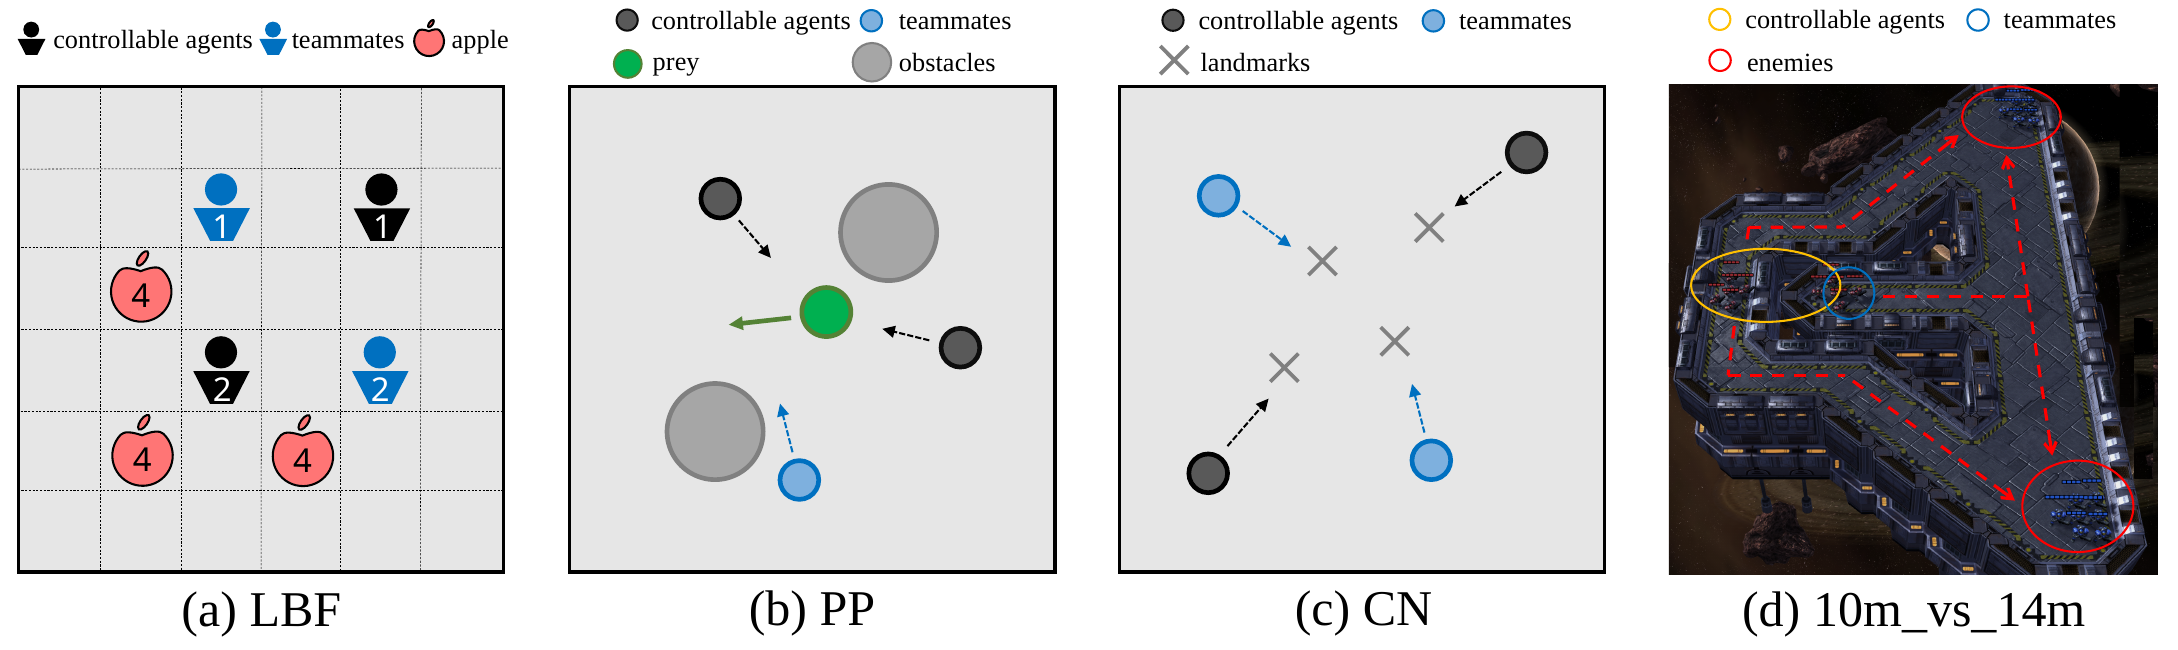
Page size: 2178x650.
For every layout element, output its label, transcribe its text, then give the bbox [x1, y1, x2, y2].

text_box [17, 330, 100, 411]
text_box [1506, 132, 1547, 173]
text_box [101, 330, 340, 411]
text_box [1377, 324, 1412, 359]
text_box controllable agents [636, 0, 872, 43]
text_box [615, 8, 639, 32]
text_box controllable agents [38, 15, 276, 62]
text_box [1708, 7, 1732, 31]
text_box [780, 403, 793, 453]
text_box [728, 317, 792, 325]
text_box [427, 19, 435, 29]
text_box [1454, 171, 1502, 207]
text_box teammates [884, 0, 1052, 37]
text_box [800, 286, 852, 338]
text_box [259, 21, 288, 56]
text_box teammates [1444, 0, 1612, 42]
text_box (a) LBF [154, 572, 368, 644]
text_box [1966, 8, 1990, 32]
text_box [1412, 210, 1447, 245]
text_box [1727, 134, 2053, 501]
text_box [940, 327, 981, 369]
text_box obstacles [884, 37, 1052, 84]
text_box [612, 49, 643, 79]
text_box [1421, 9, 1446, 33]
text_box [859, 8, 884, 33]
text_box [17, 86, 504, 328]
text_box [17, 412, 100, 490]
text_box teammates [1989, 0, 2157, 42]
text_box [1708, 48, 1732, 73]
text_box [839, 183, 938, 282]
text_box (d) 10m_vs_14m [1723, 575, 2105, 644]
text_box controllable agents [1730, 0, 1967, 42]
text_box landmarks [1185, 37, 1354, 84]
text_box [422, 330, 504, 411]
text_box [1227, 398, 1269, 447]
text_box enemies [1732, 37, 1900, 84]
text_box [1161, 8, 1185, 32]
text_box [101, 412, 340, 490]
text_box [665, 382, 765, 481]
text_box [413, 28, 436, 58]
text_box [1305, 244, 1340, 278]
text_box [699, 178, 741, 220]
text_box (b) PP [705, 573, 919, 643]
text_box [17, 21, 46, 56]
text_box [1157, 43, 1192, 77]
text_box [341, 491, 420, 572]
text_box [1118, 86, 1606, 573]
text_box teammates [277, 15, 436, 62]
text_box prey [637, 36, 806, 83]
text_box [341, 412, 420, 490]
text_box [422, 412, 504, 490]
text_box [17, 491, 340, 572]
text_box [882, 328, 930, 341]
text_box [569, 86, 1056, 573]
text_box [1668, 84, 2159, 575]
text_box [1410, 439, 1452, 481]
text_box [1267, 350, 1302, 385]
text_box (c) CN [1256, 568, 1471, 644]
text_box [1198, 175, 1240, 217]
text_box [1187, 452, 1229, 494]
text_box apple [436, 15, 528, 62]
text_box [738, 220, 771, 258]
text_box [341, 330, 420, 411]
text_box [1411, 383, 1425, 433]
text_box [851, 41, 884, 83]
text_box controllable agents [1183, 0, 1420, 43]
text_box [778, 459, 820, 501]
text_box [1242, 210, 1292, 247]
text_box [422, 491, 504, 572]
